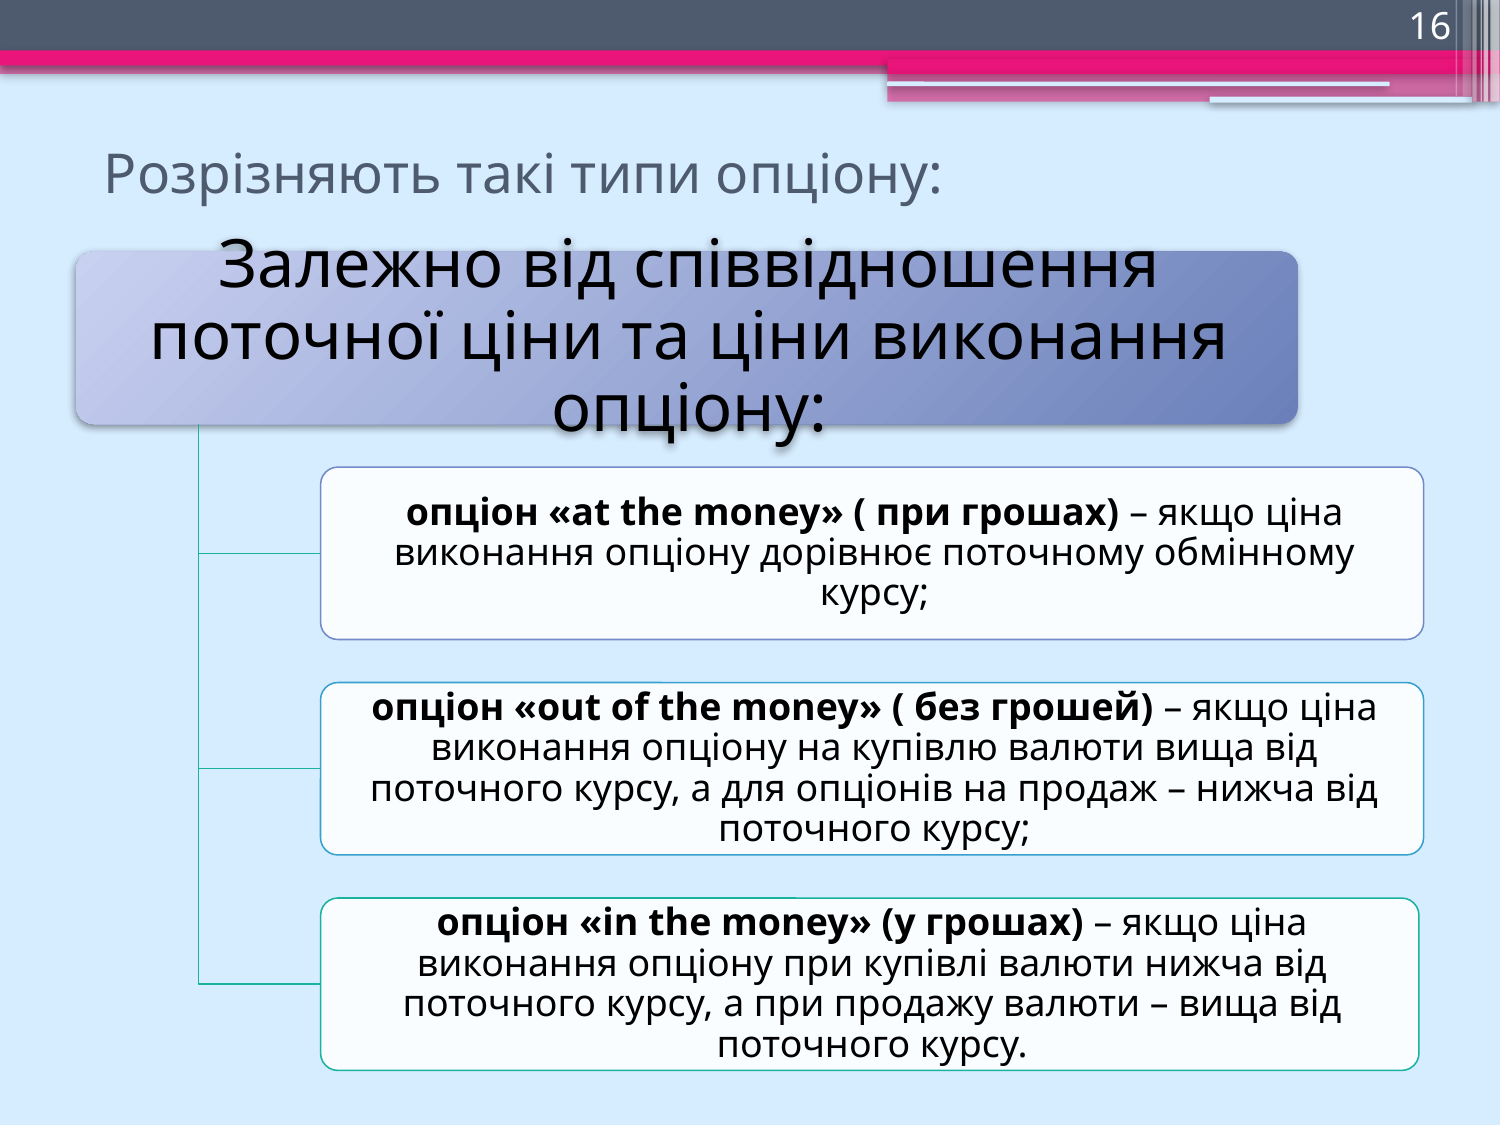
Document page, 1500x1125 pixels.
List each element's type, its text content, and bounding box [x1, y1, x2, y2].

title Розрізняють такі типи опціону: [75, 130, 1425, 242]
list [74, 243, 1426, 1079]
slide_number 16 [1341, 0, 1466, 61]
